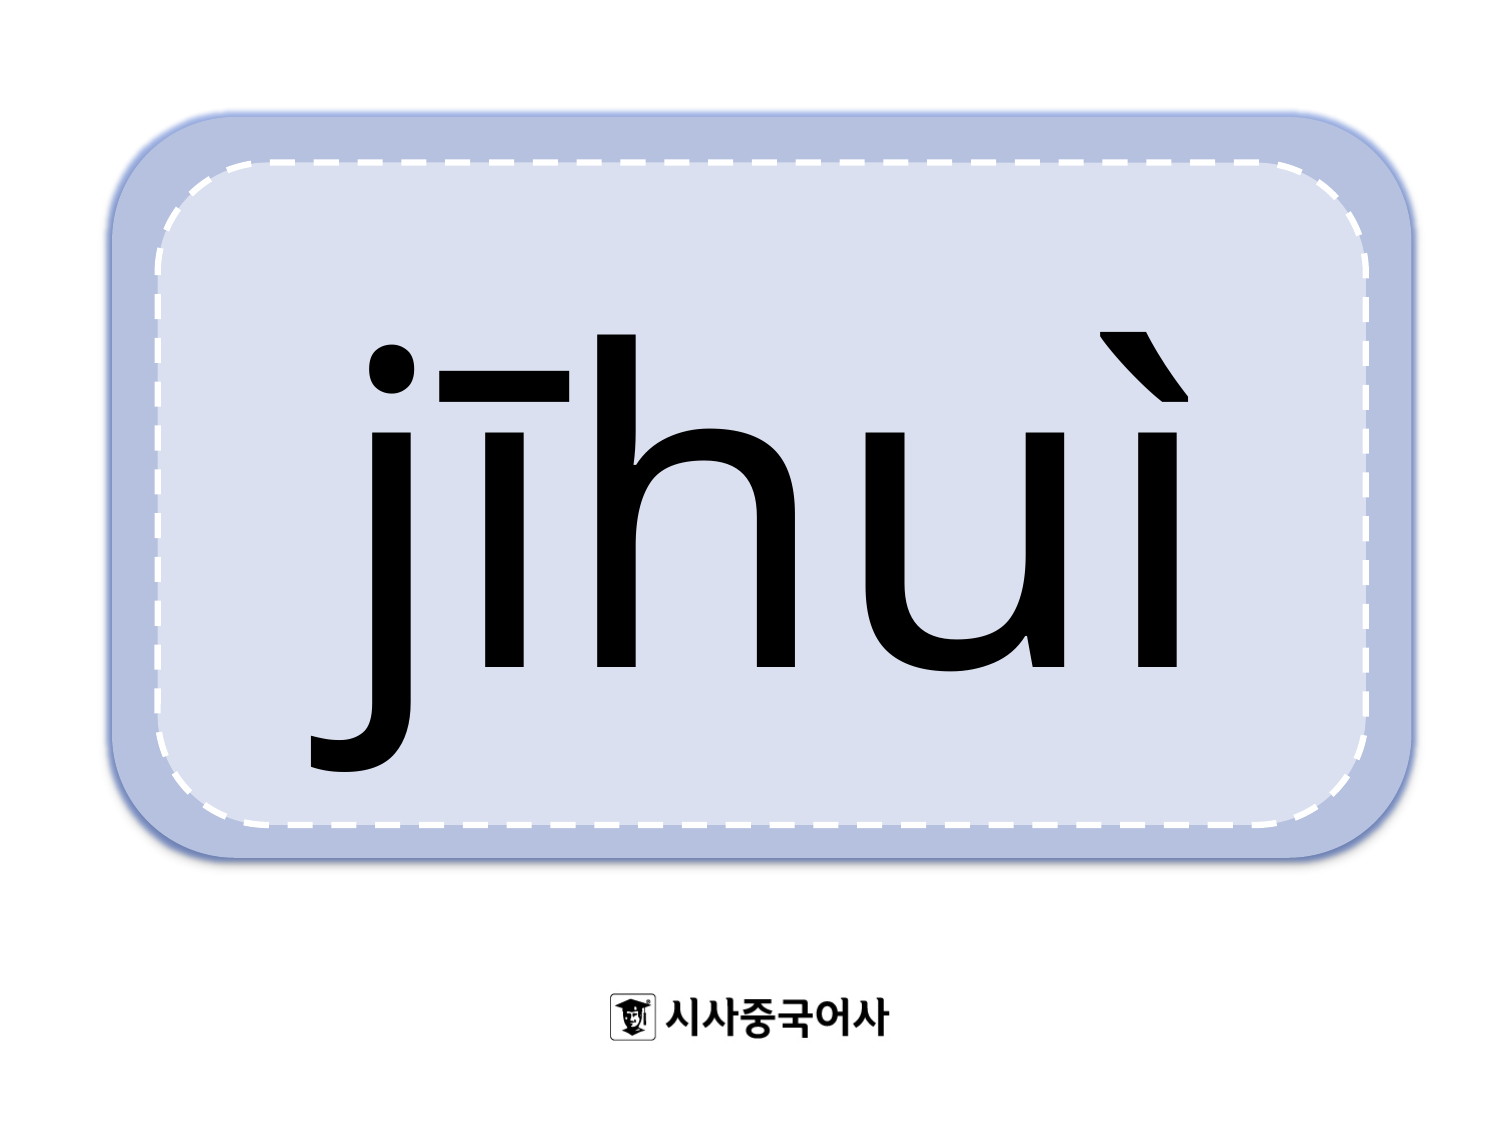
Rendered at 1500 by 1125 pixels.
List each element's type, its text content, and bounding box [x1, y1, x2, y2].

text_box jīhuì [171, 160, 1380, 824]
picture [602, 987, 898, 1047]
